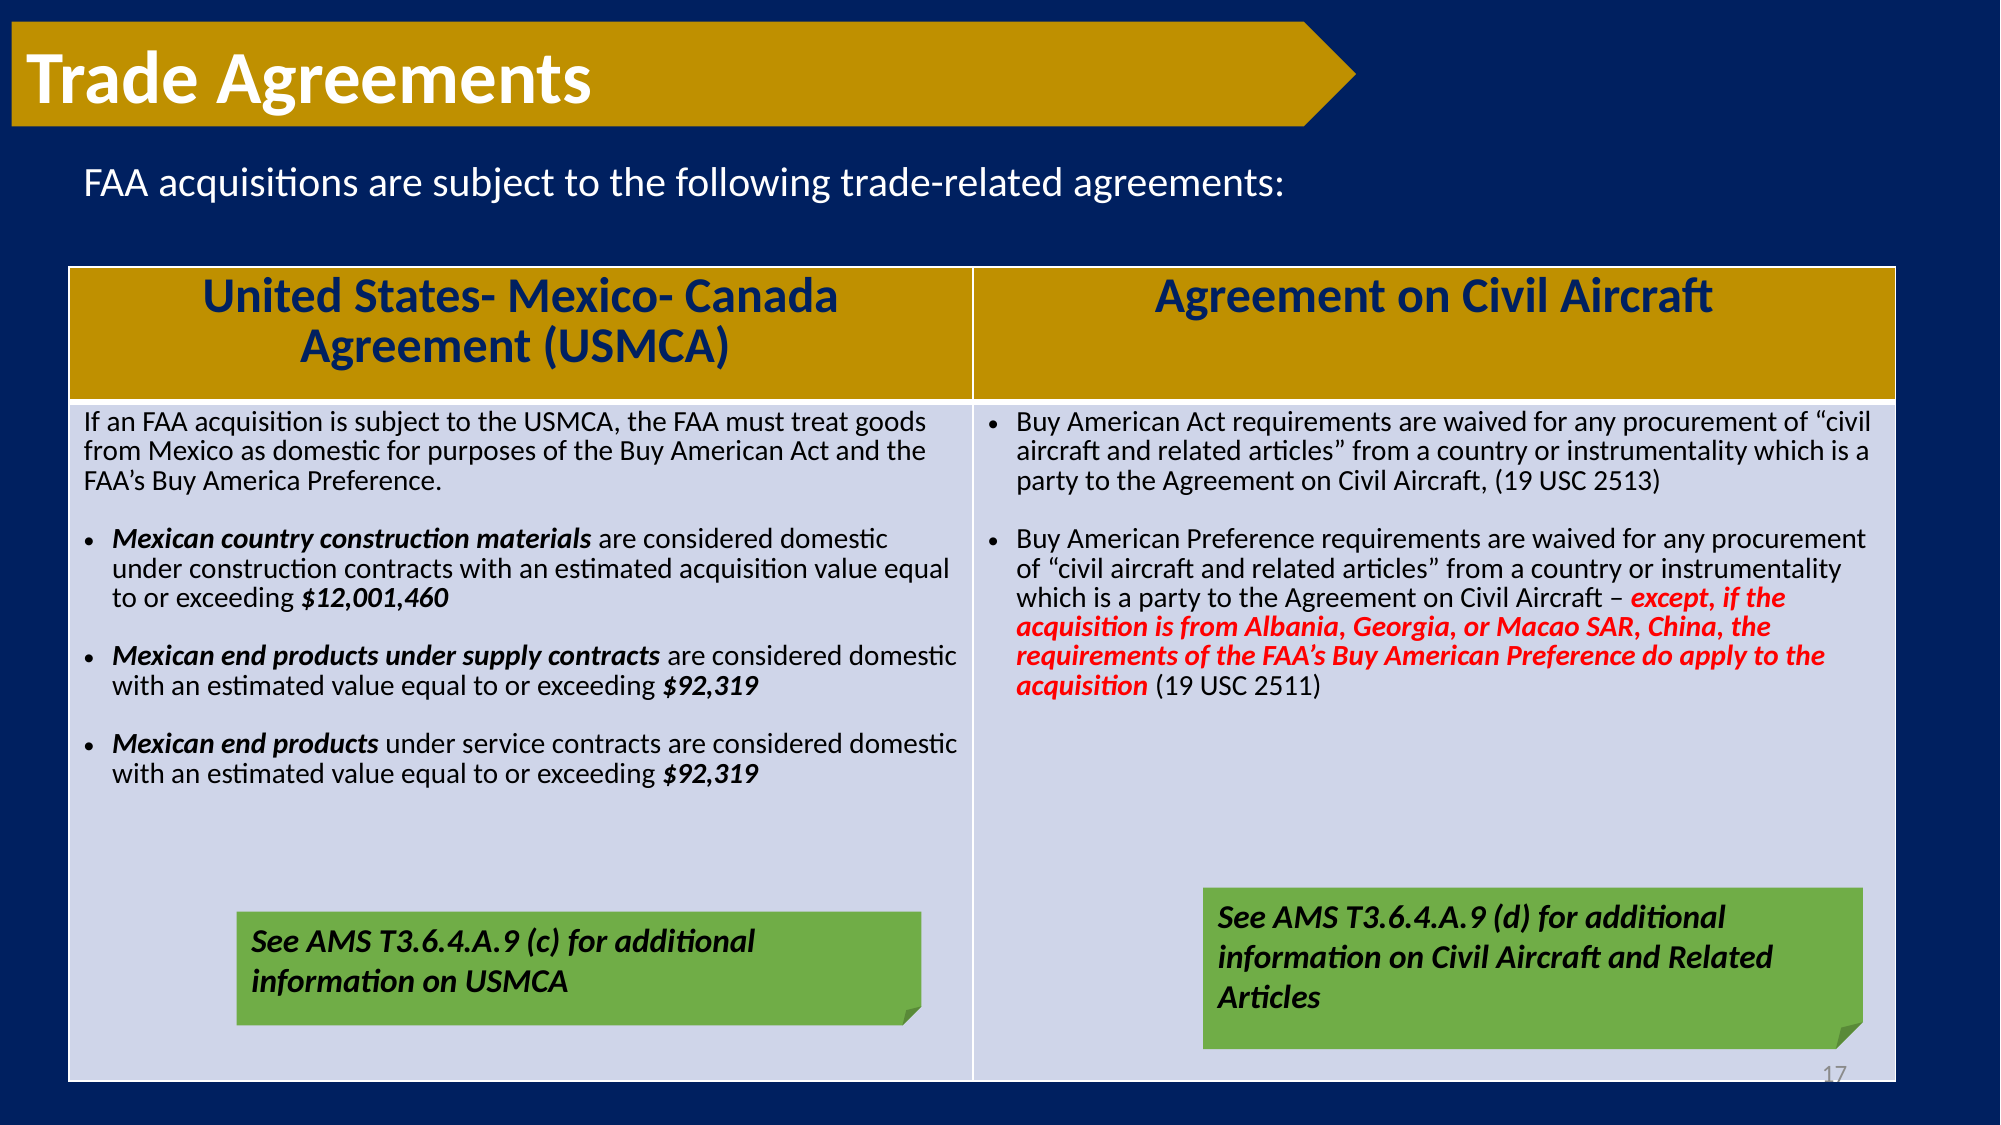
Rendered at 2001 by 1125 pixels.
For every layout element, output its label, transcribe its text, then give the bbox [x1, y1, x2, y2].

text_box See AMS T3.6.4.A.9 (c) for additional information on USMCA [236, 911, 922, 1026]
text_box FAA acquisitions are subject to the following trade-related agreements: [68, 146, 1896, 212]
table_cell If an FAA acquisition is subject to the USMCA, the FAA must treat goods from Mexico as domestic for purposes of the Buy American Act and the FAA’s Buy America Preference. Mexican country construction materials are considered domestic under construction contracts with an estimated acquisition value equal to or exceeding $12,001,460 Mexican end products under supply contracts are considered domestic with an estimated value equal to or exceeding $92,319 Mexican end products under service contracts are considered domestic with an estimated value equal to or exceeding $92,319 [70, 405, 972, 1080]
slide_number 17 [1412, 1042, 1863, 1103]
table_header Agreement on Civil Aircraft [974, 268, 1895, 399]
table_cell Buy American Act requirements are waived for any procurement of “civil aircraft and related articles” from a country or instrumentality which is a party to the Agreement on Civil Aircraft, (19 USC 2513) Buy American Preference requirements are waived for any procurement of “civil aircraft and related articles” from a country or instrumentality which is a party to the Agreement on Civil Aircraft – except, if the acquisition is from Albania, Georgia, or Macao SAR, China, the requirements of the FAA’s Buy American Preference do apply to the acquisition (19 USC 2511) [974, 405, 1895, 1080]
text_box Trade Agreements [11, 21, 1357, 127]
text_box See AMS T3.6.4.A.9 (d) for additional information on Civil Aircraft and Related Articles [1203, 887, 1863, 1050]
table_header United States- Mexico- Canada Agreement (USMCA) [70, 268, 972, 399]
